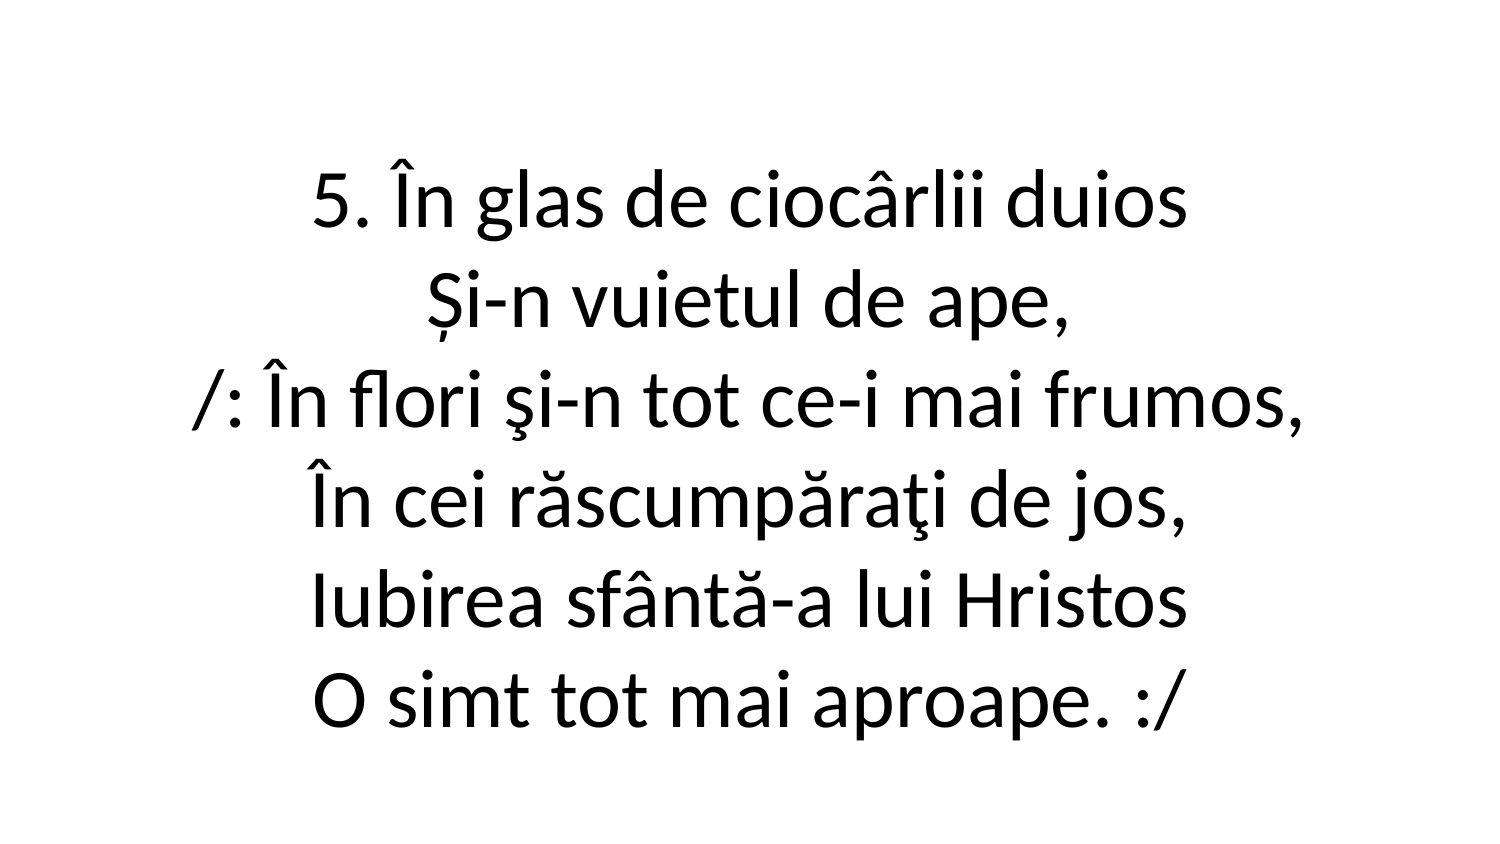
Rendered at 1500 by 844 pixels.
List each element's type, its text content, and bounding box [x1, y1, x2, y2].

text_box 5. În glas de ciocârlii duios Și-n vuietul de ape, /: În flori şi-n tot ce-i mai frumos, În cei răscumpăraţi de jos, Iubirea sfântă-a lui Hristos O simt tot mai aproape. :/ [177, 92, 1323, 752]
